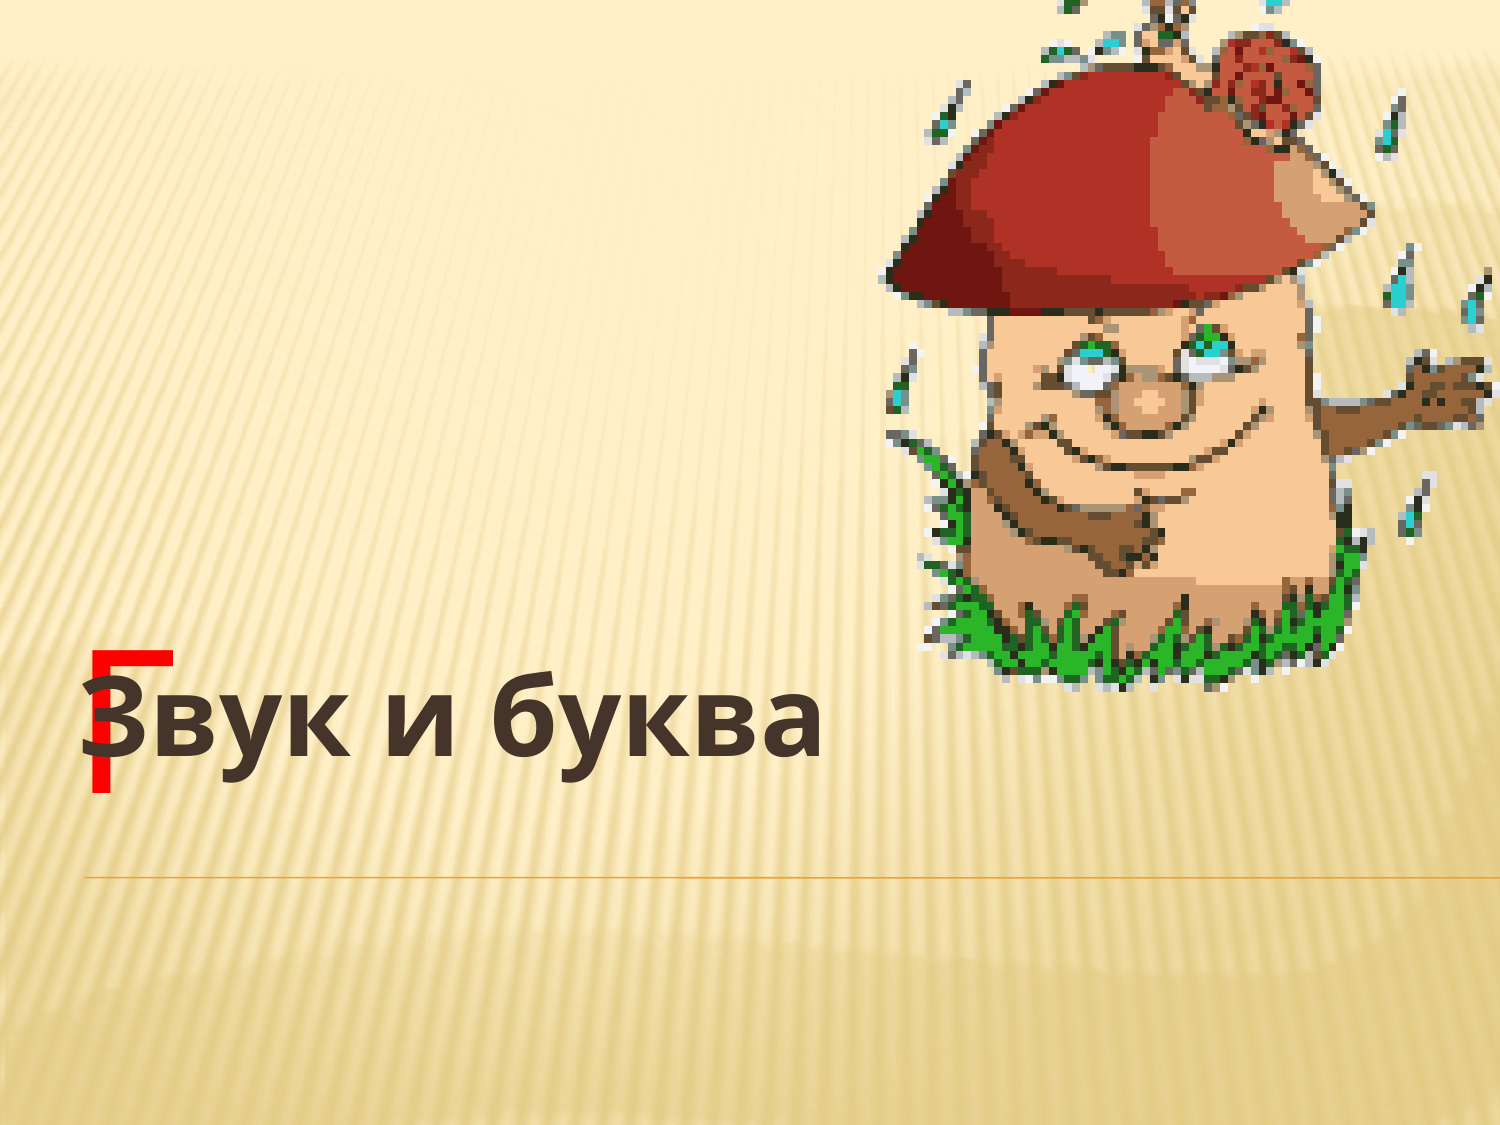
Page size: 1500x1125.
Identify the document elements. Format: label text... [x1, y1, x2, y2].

picture [855, 0, 1500, 692]
title Г [58, 585, 845, 787]
subtitle Звук и буква [62, 637, 1450, 788]
